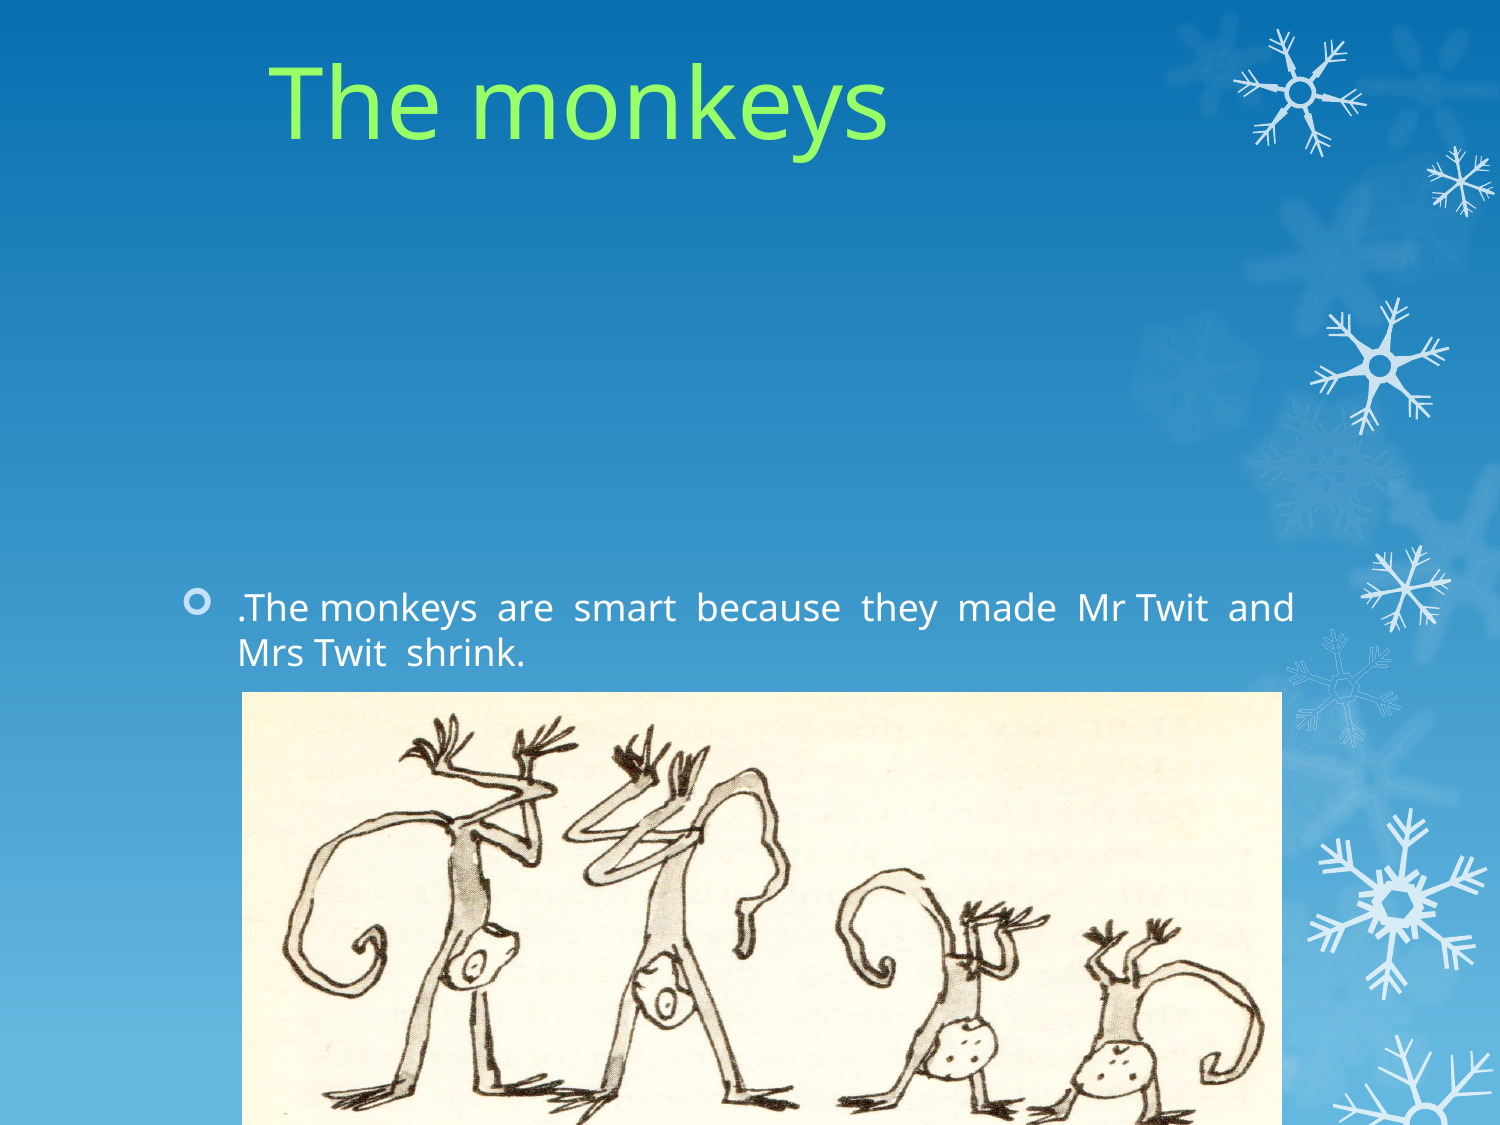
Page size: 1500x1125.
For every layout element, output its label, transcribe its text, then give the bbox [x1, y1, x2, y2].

list .The monkeys are smart because they made Mr Twit and Mrs Twit shrink. [165, 296, 1335, 962]
title The monkeys [253, 54, 1489, 145]
picture [241, 691, 1282, 1125]
